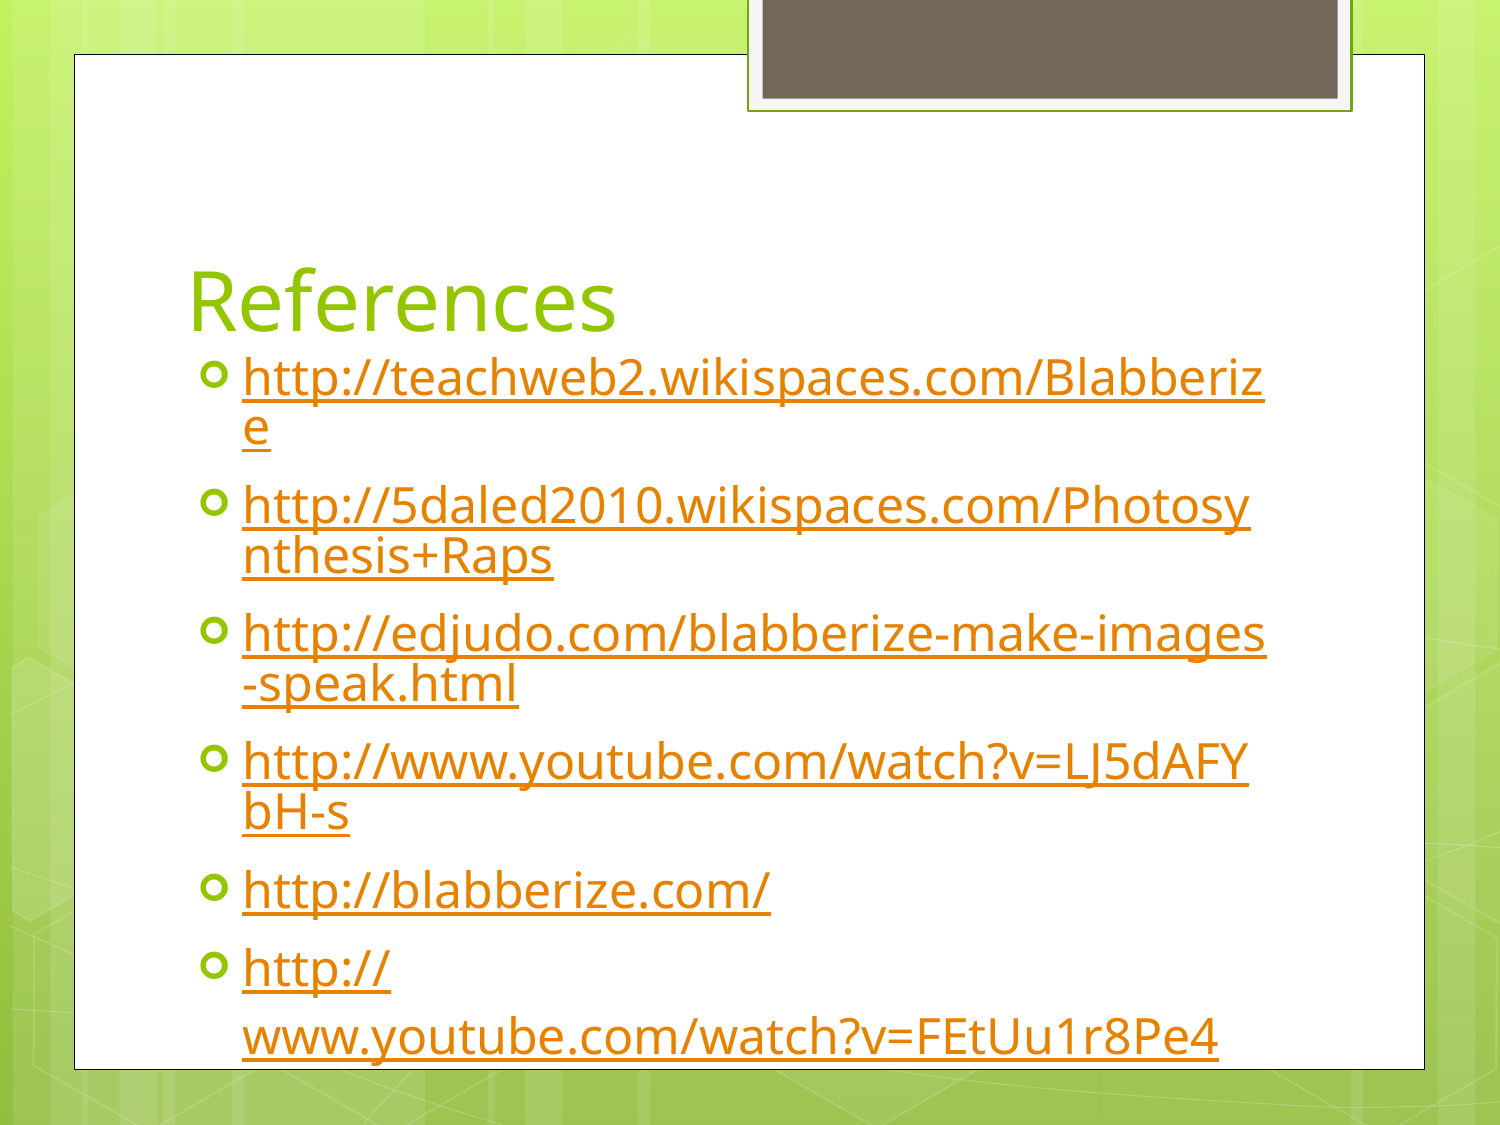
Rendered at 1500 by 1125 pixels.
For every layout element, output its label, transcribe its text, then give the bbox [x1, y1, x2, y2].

list http://teachweb2.wikispaces.com/Blabberize http://5daled2010.wikispaces.com/Photosynthesis+Raps http://edjudo.com/blabberize-make-images-speak.html http://www.youtube.com/watch?v=LJ5dAFYbH-s http://blabberize.com/ http://www.youtube.com/watch?v=FEtUu1r8Pe4 [171, 337, 1283, 1025]
title References [171, 168, 1324, 357]
